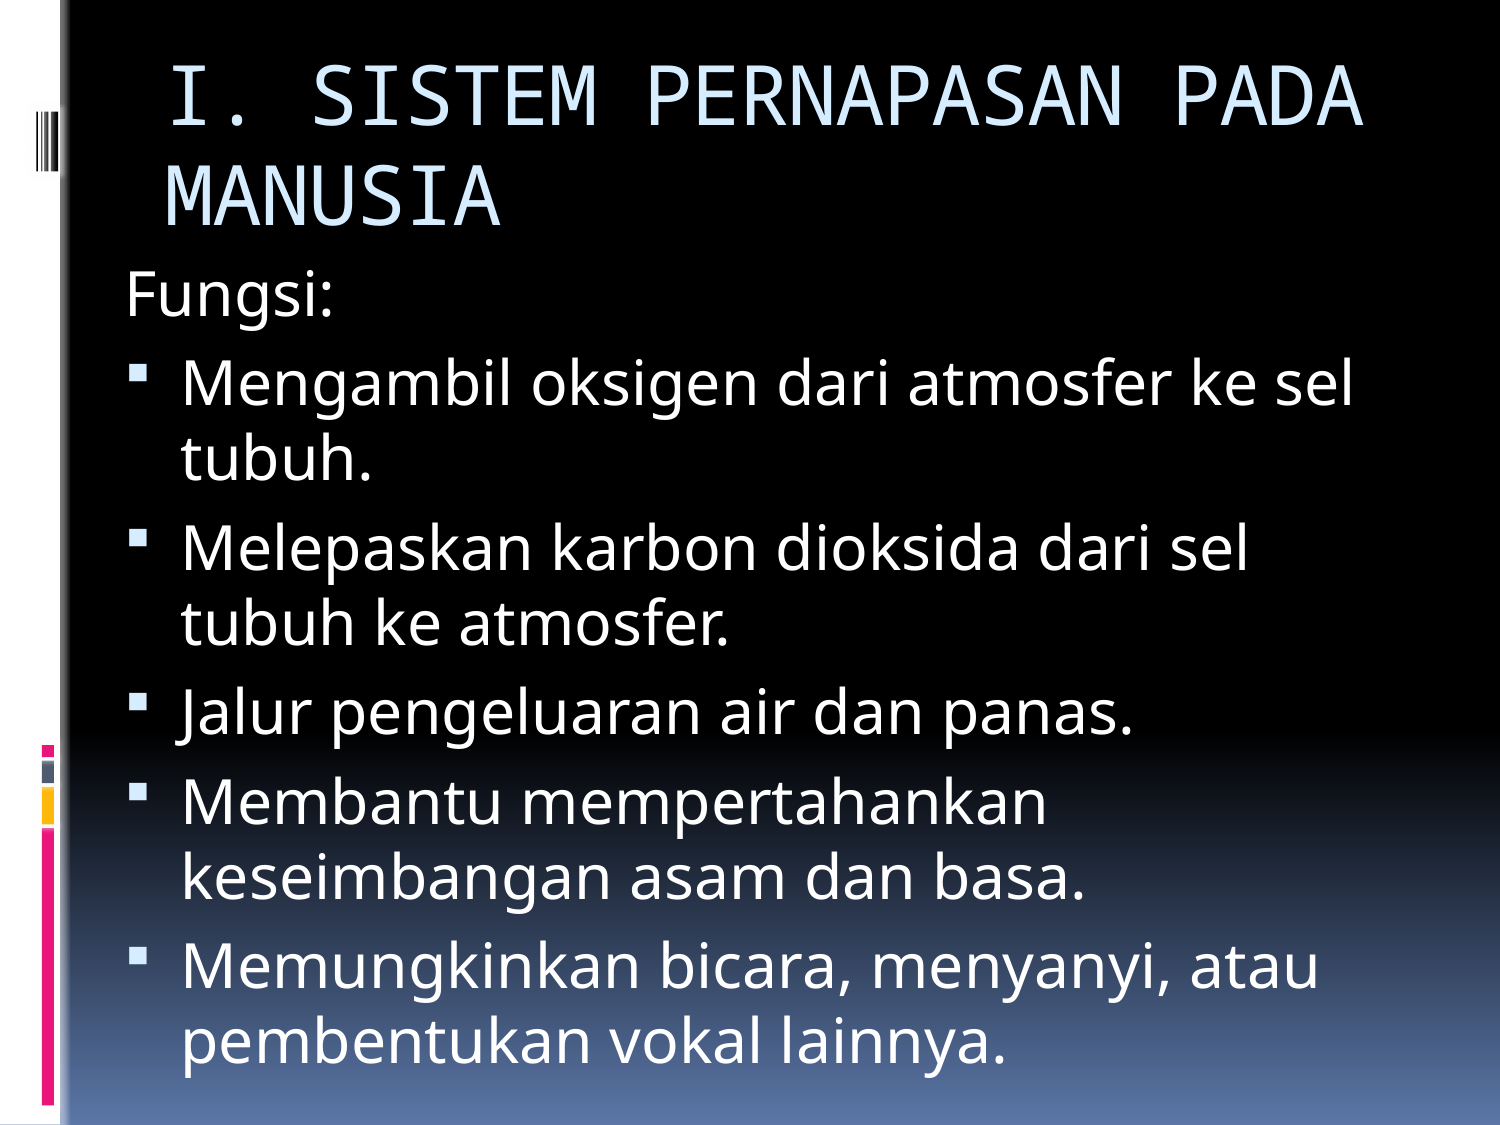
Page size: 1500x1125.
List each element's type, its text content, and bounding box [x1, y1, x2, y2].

title I. SISTEM PERNAPASAN PADA MANUSIA [150, 35, 1425, 186]
list Fungsi: Mengambil oksigen dari atmosfer ke sel tubuh. Melepaskan karbon dioksida dari sel tubuh ke atmosfer. Jalur pengeluaran air dan panas. Membantu mempertahankan keseimbangan asam dan basa. Memungkinkan bicara, menyanyi, atau pembentukan vokal lainnya. [98, 246, 1454, 1055]
